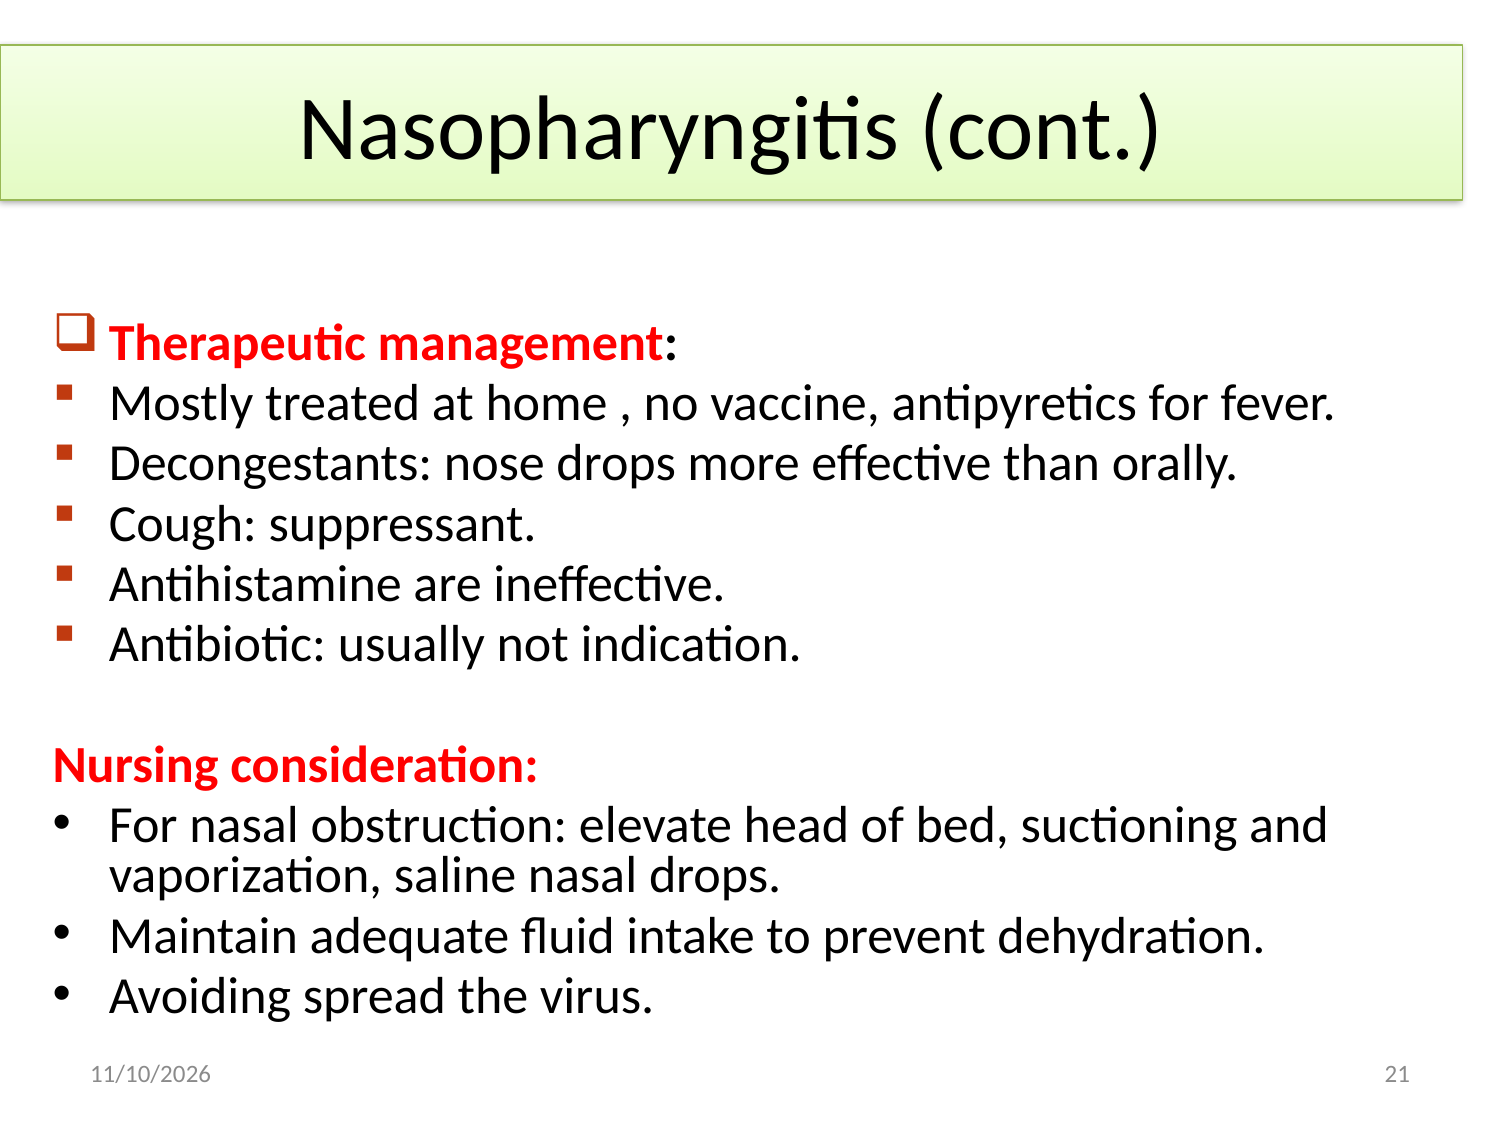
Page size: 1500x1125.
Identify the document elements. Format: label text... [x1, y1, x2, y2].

title Nasopharyngitis (cont.) [0, 44, 1463, 201]
list Therapeutic management: Mostly treated at home , no vaccine, antipyretics for fever. Decongestants: nose drops more effective than orally. Cough: suppressant. Antihistamine are ineffective. Antibiotic: usually not indication. Nursing consideration: For nasal obstruction: elevate head of bed, suctioning and vaporization, saline nasal drops. Maintain adequate fluid intake to prevent dehydration. Avoiding spread the virus. [37, 312, 1500, 1113]
